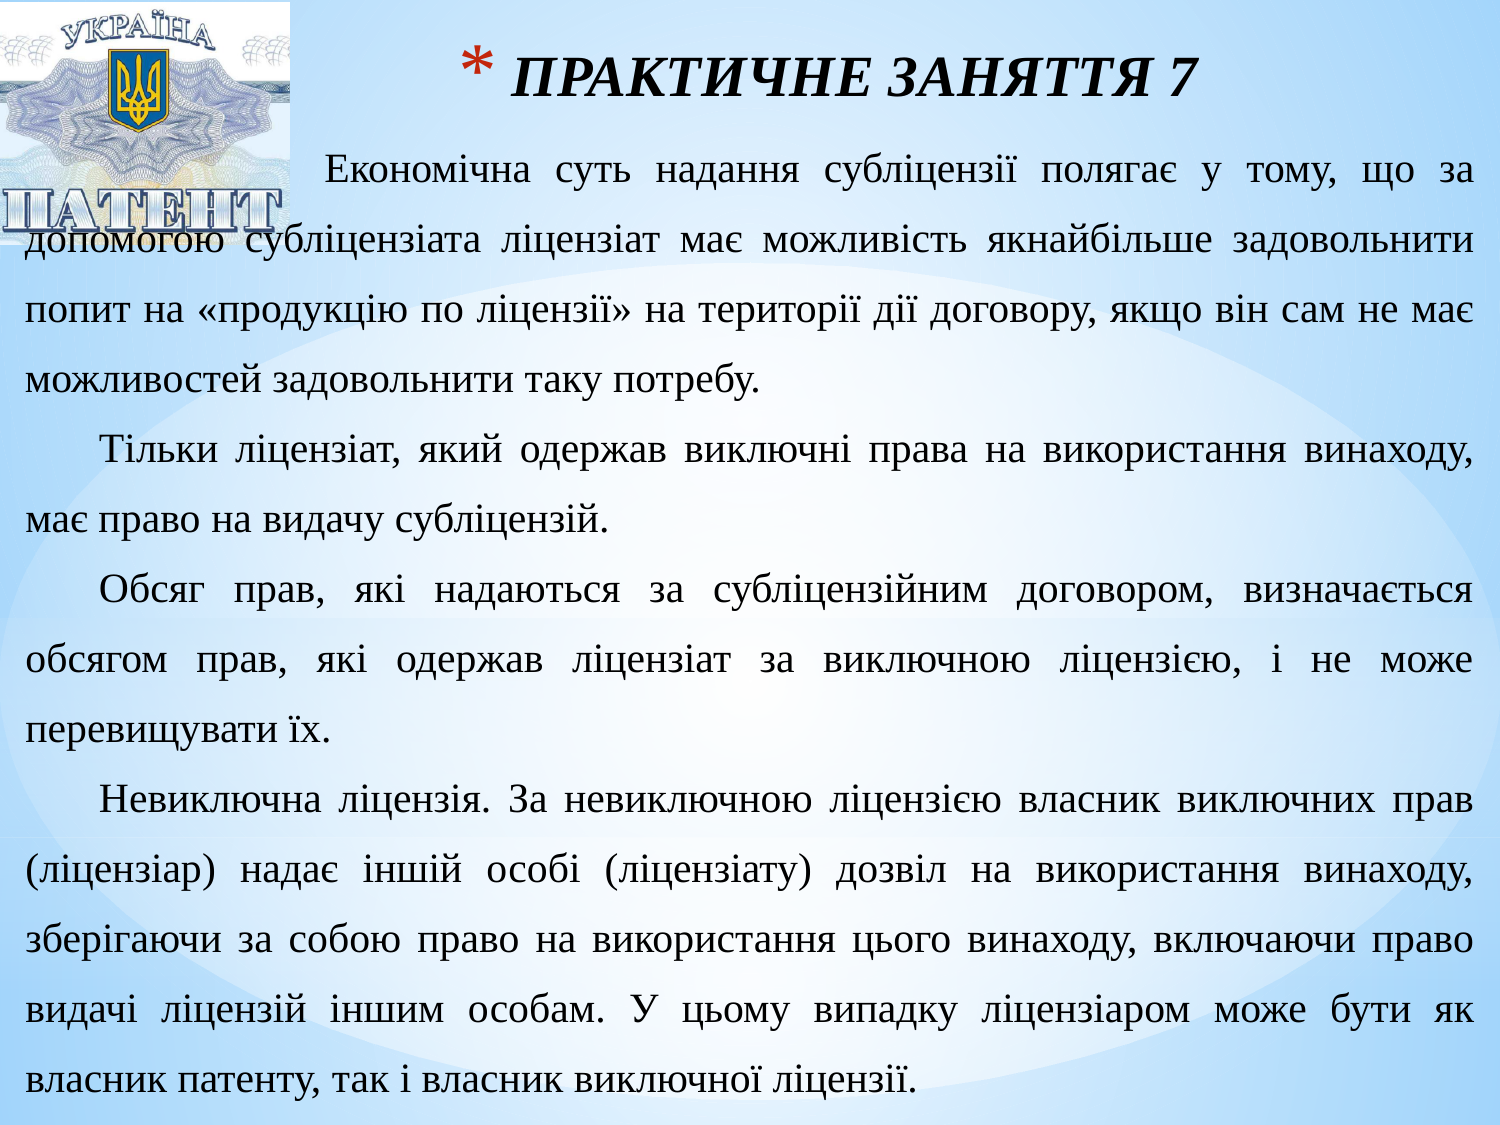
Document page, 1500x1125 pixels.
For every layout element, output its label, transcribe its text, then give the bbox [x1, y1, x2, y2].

title ПРАКТИЧНЕ ЗАНЯТТЯ 7 [295, 30, 1427, 113]
picture [0, 2, 290, 245]
text_box Економічна суть надання субліцензії полягає у тому, що за допомогою субліцензіата ліцензіат має можливість якнайбільше задовольнити попит на «продукцію по ліцензії» на території дії договору, якщо він сам не має можливостей задовольнити таку потребу. Тільки ліцензіат, який одержав виключні права на використання винаходу, має право на видачу субліцензій. Обсяг прав, які надаються за субліцензійним договором, визначається обсягом прав, які одержав ліцензіат за виключною ліцензією, і не може перевищувати їх. Невиключна ліцензія. За невиключною ліцензією власник виключних прав (ліцензіар) надає іншій особі (ліцензіату) дозвіл на використання винаходу, зберігаючи за собою право на використання цього винаходу, включаючи право видачі ліцензій іншим особам. У цьому випадку ліцензіаром може бути як власник патенту, так і власник виключної ліцензії. [0, 113, 1500, 1108]
